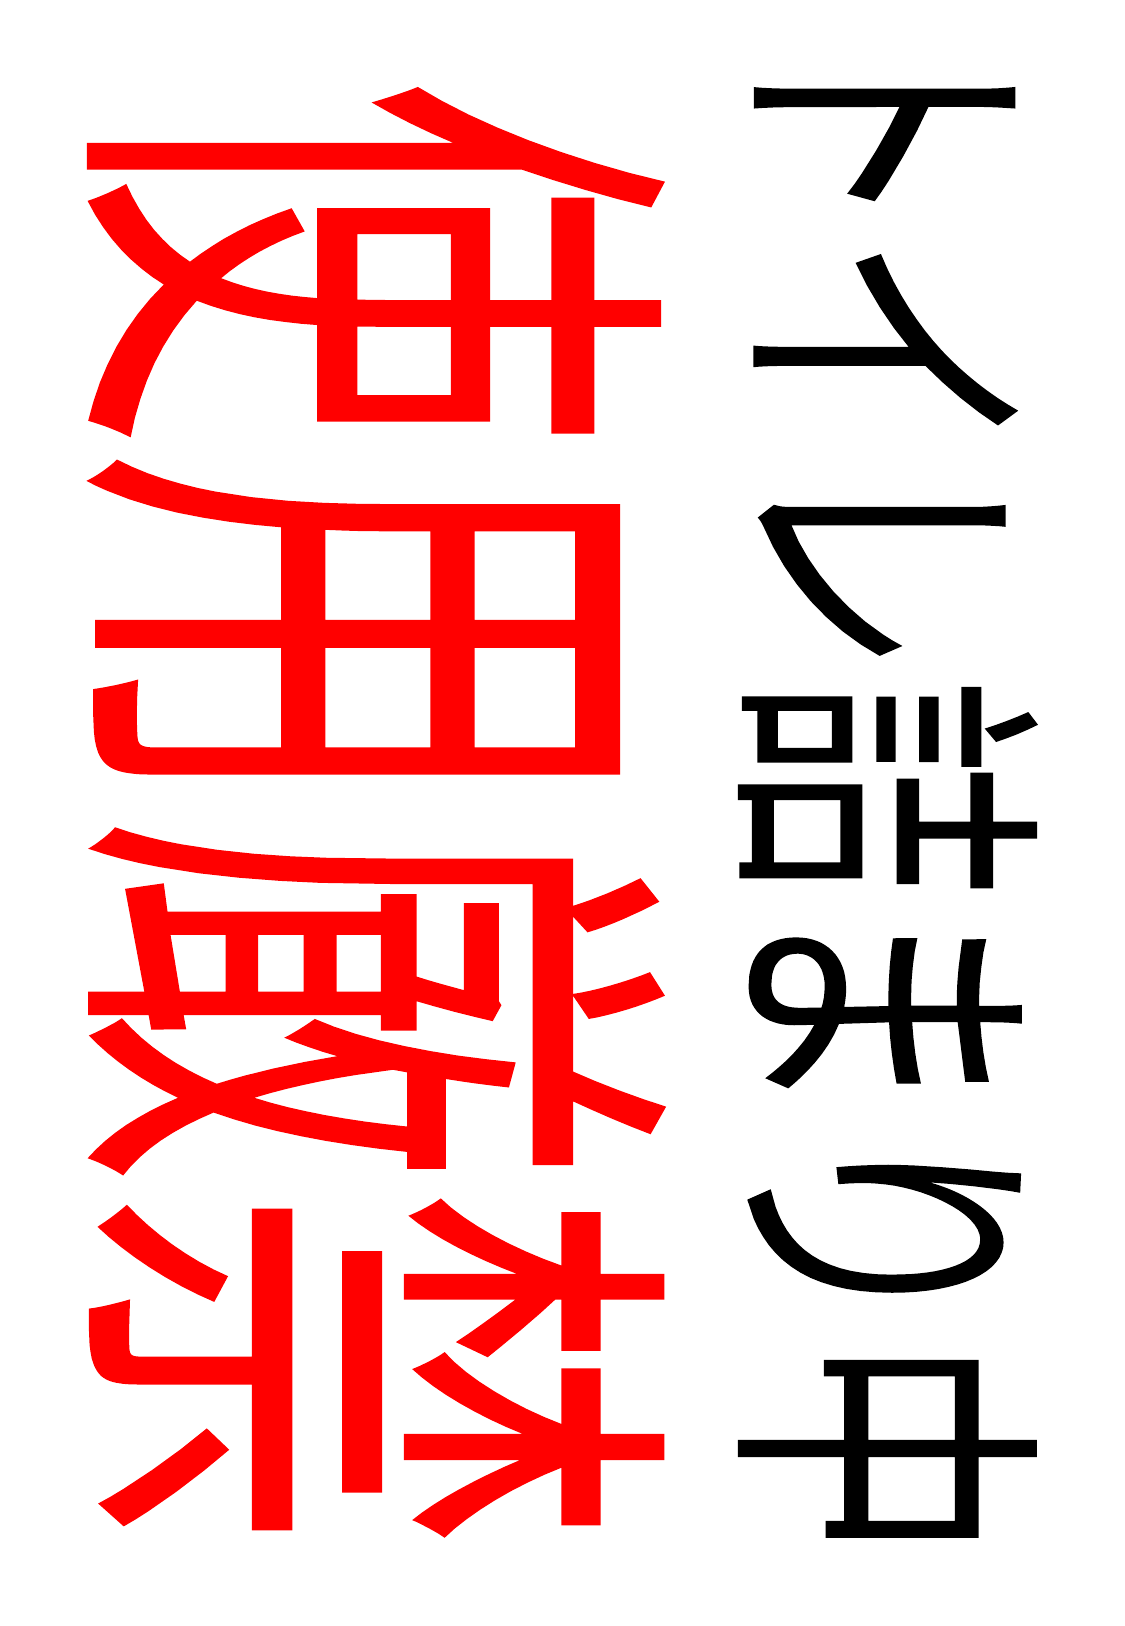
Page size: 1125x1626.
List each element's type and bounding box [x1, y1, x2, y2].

text_box [85, 86, 1039, 1539]
